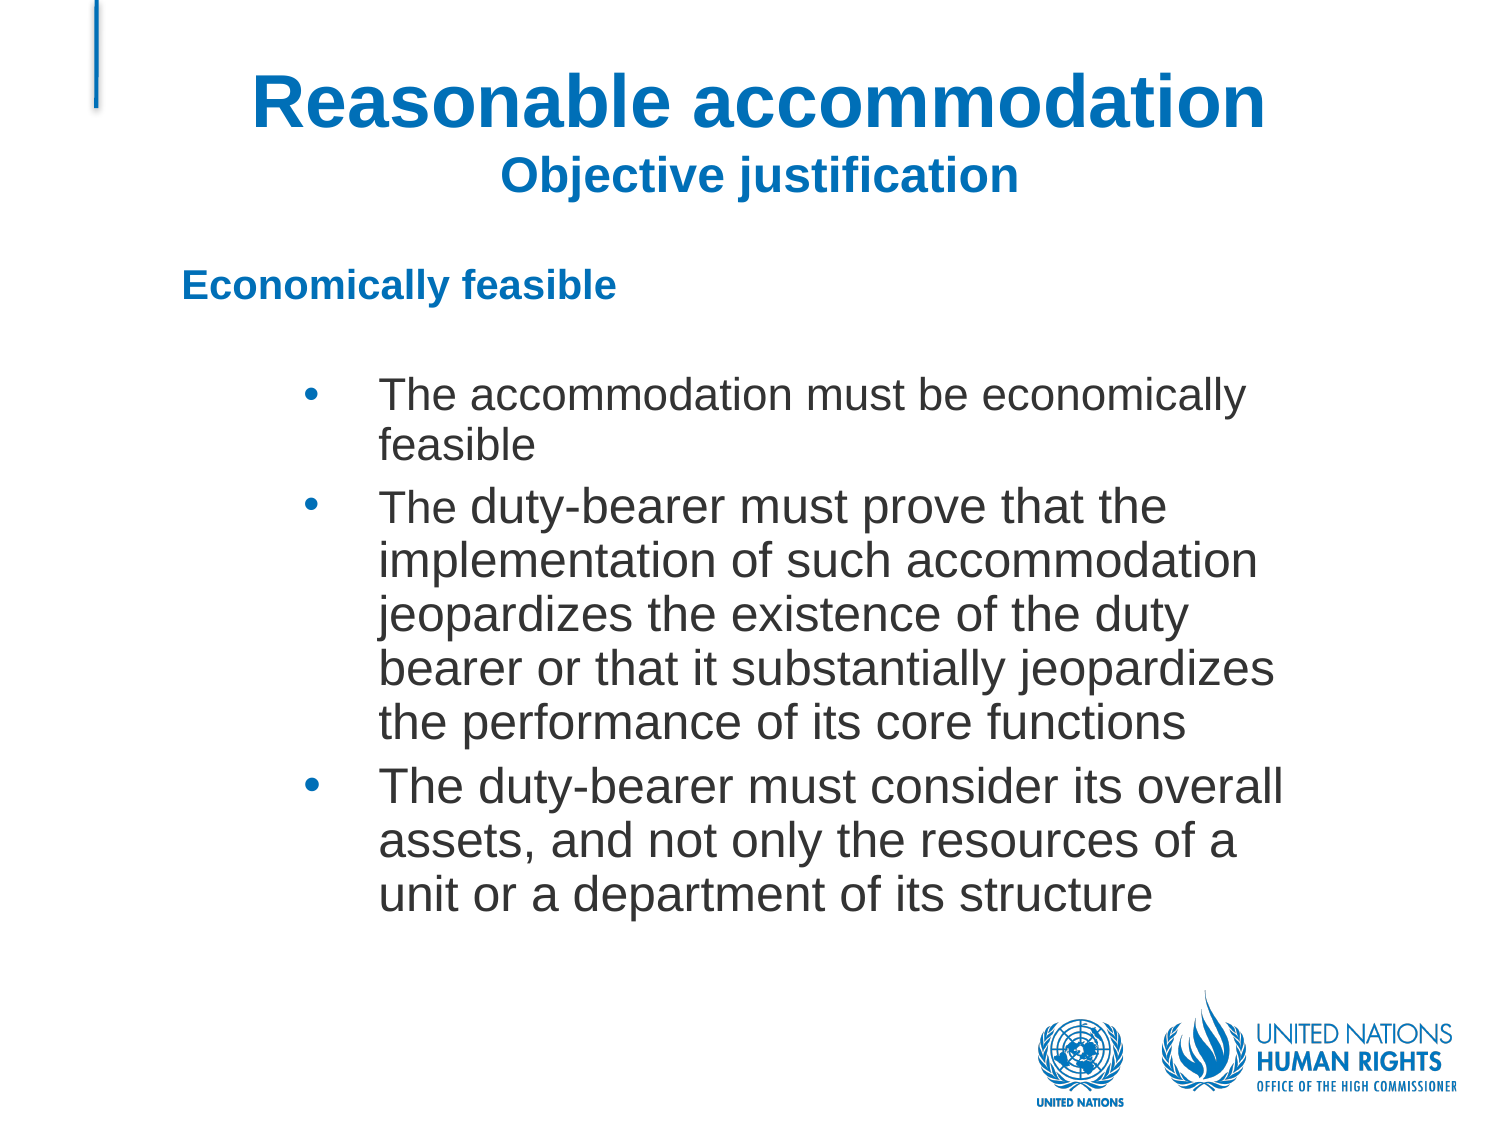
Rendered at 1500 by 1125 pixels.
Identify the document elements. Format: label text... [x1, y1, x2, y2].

title Reasonable accommodation Objective justification [64, 45, 1456, 224]
text_box Economically feasible The accommodation must be economically feasible The duty-bearer must prove that the implementation of such accommodation jeopardizes the existence of the duty bearer or that it substantially jeopardizes the performance of its core functions The duty-bearer must consider its overall assets, and not only the resources of a unit or a department of its structure [166, 256, 1325, 925]
picture [1037, 990, 1457, 1107]
